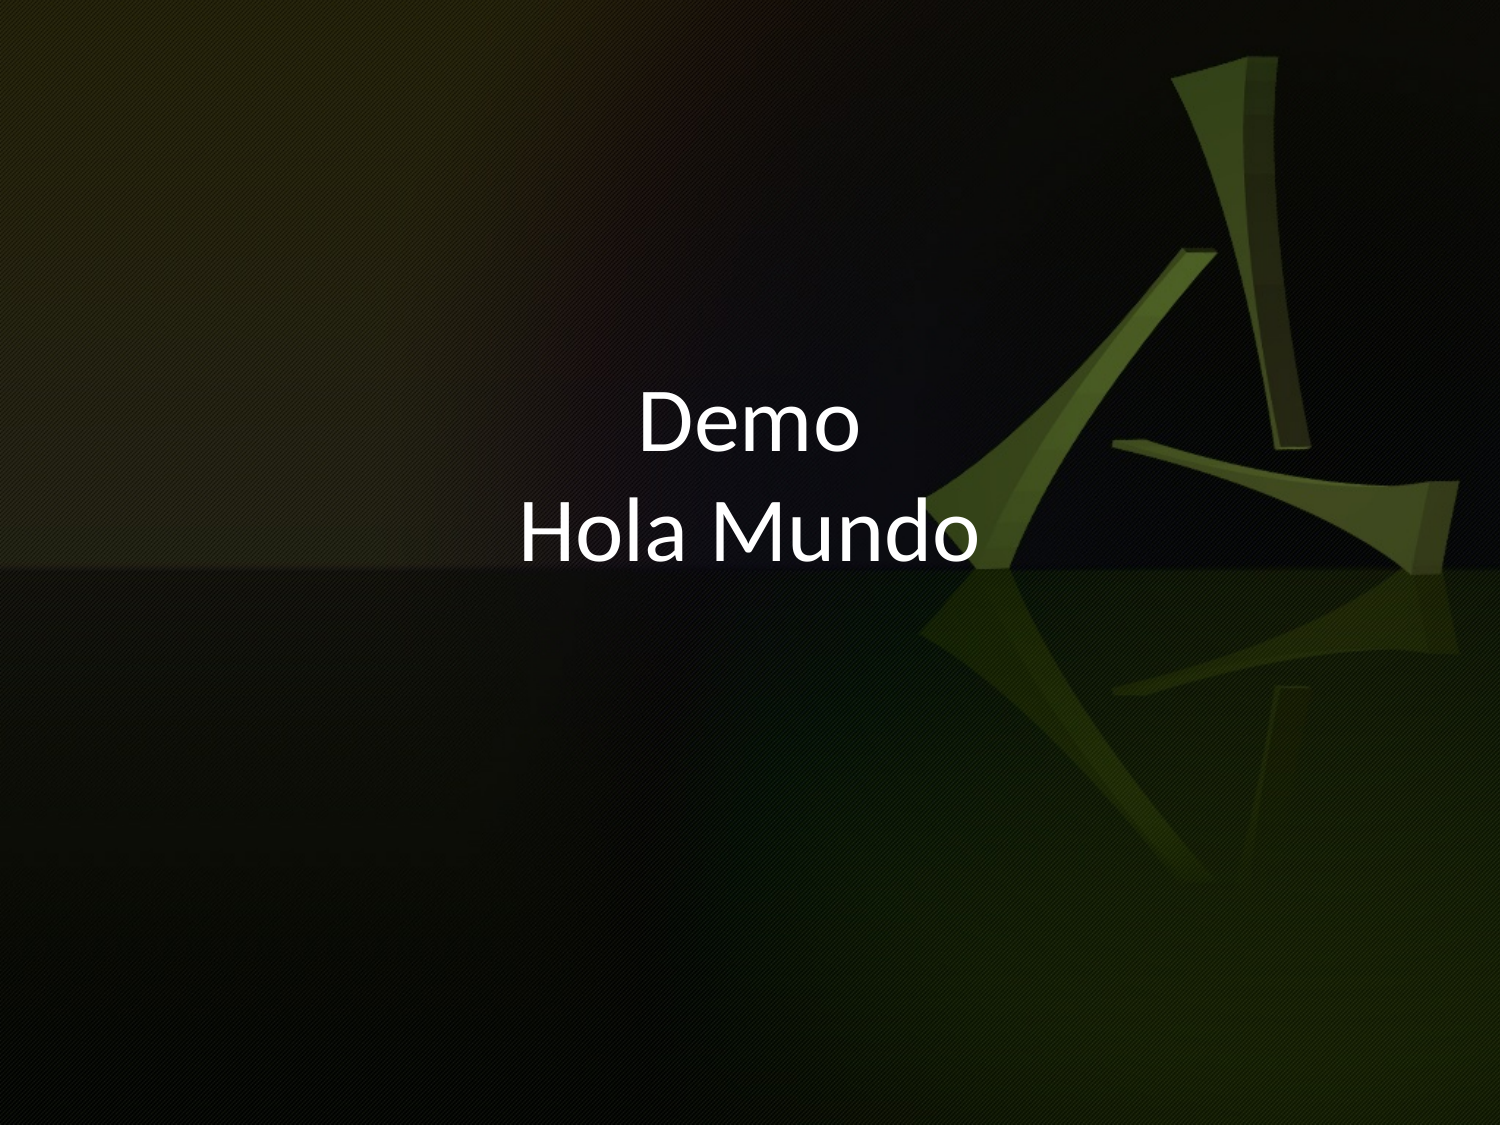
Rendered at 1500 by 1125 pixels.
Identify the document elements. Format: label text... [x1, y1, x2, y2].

title Demo Hola Mundo [112, 349, 1388, 591]
picture [0, 0, 1500, 1125]
